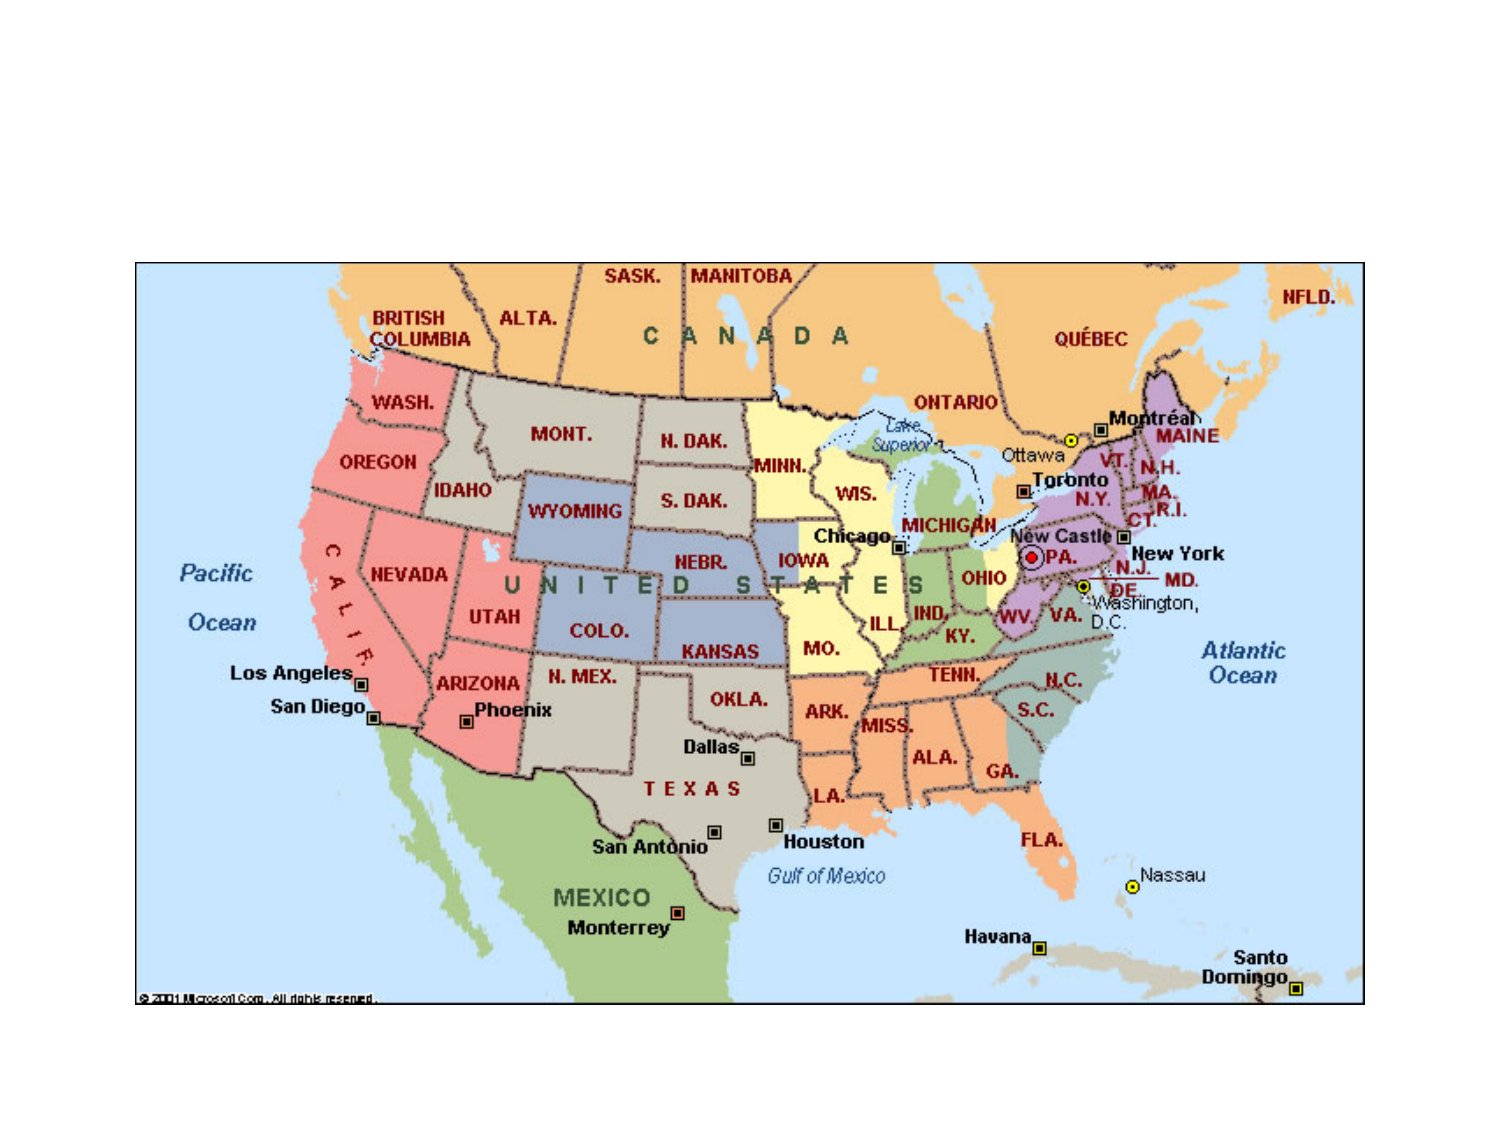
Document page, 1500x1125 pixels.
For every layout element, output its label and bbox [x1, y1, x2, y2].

list [135, 262, 1365, 1006]
